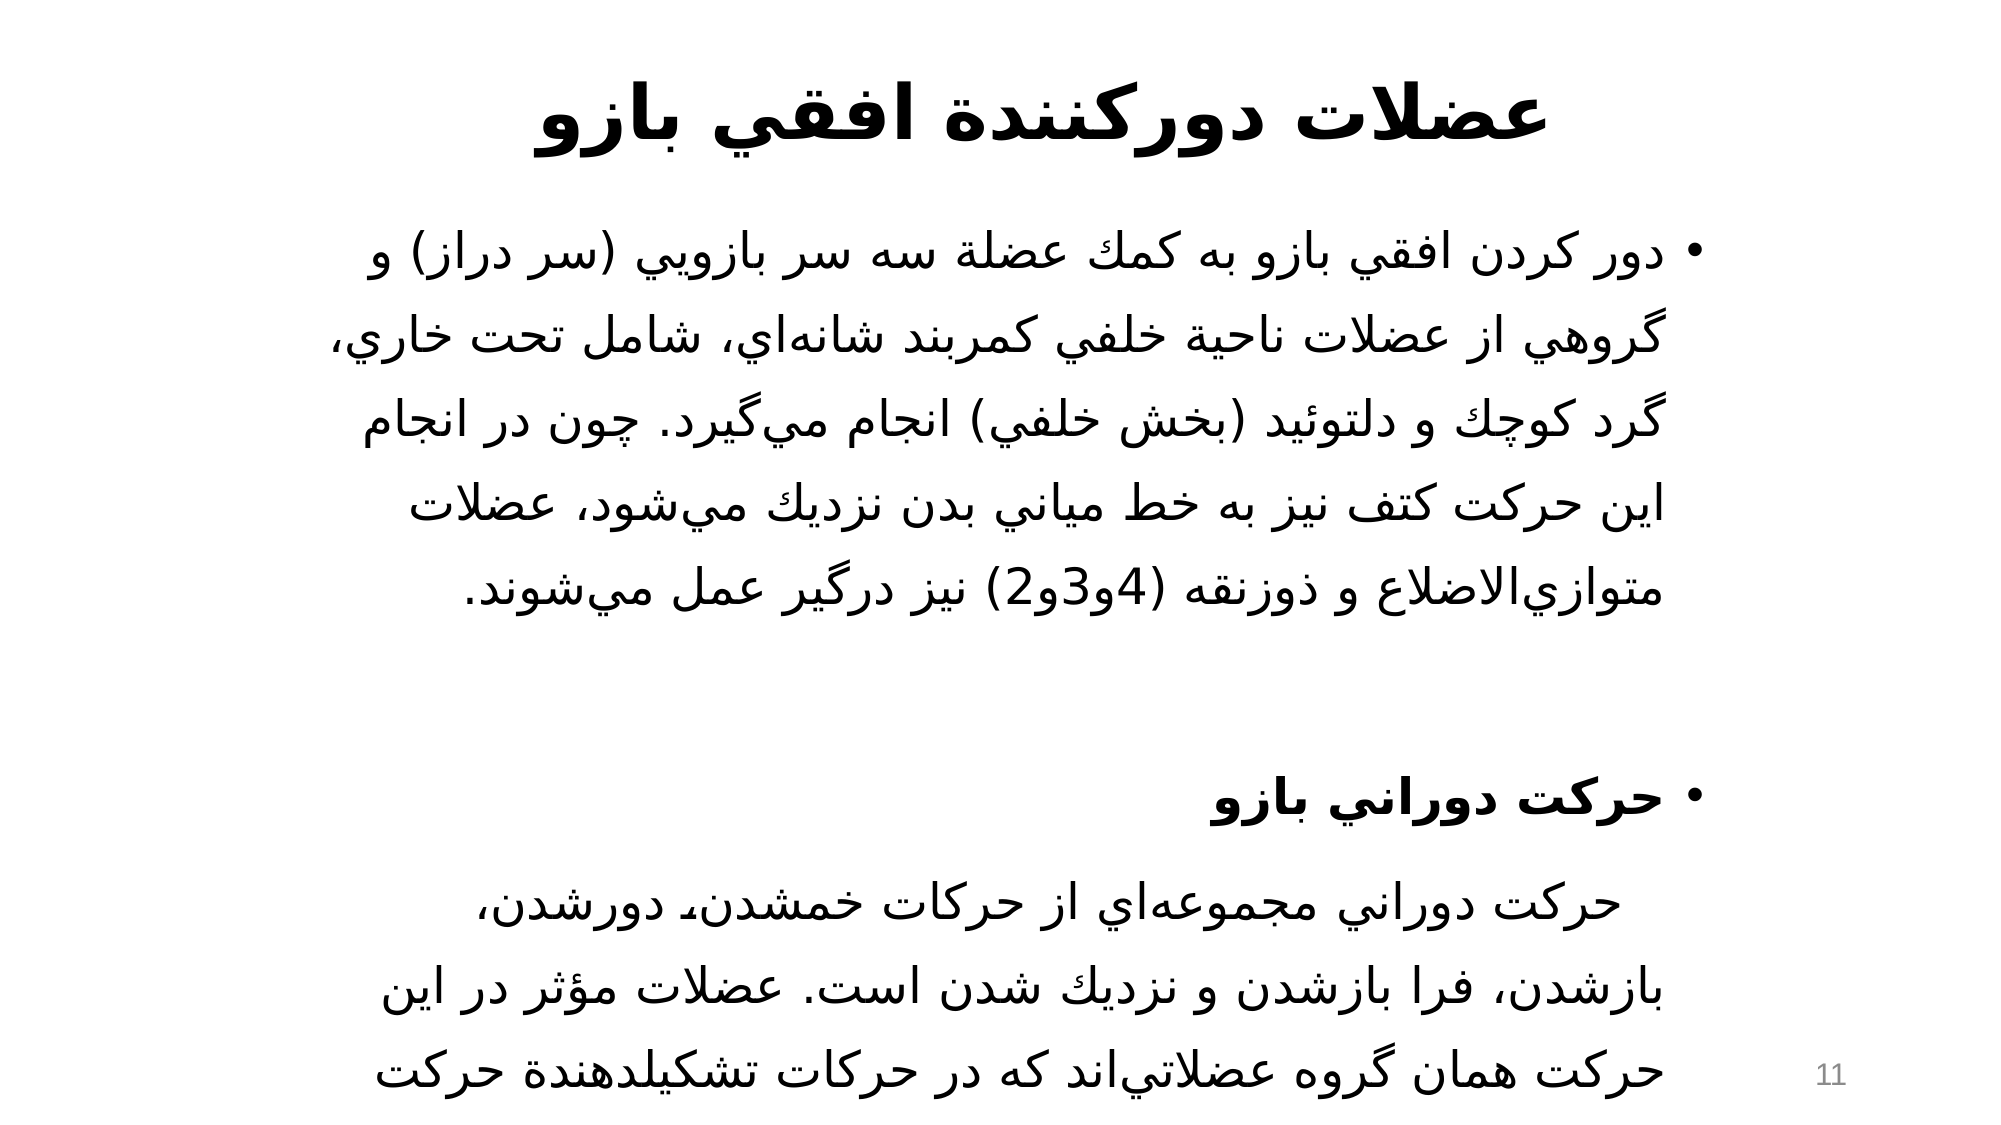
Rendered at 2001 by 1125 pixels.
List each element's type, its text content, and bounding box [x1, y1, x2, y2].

slide_number 11 [1412, 1042, 1863, 1103]
title عضلات دوركنندة افقي بازو [326, 66, 1765, 255]
list دور كردن افقي بازو به كمك عضلة سه سر بازويي (سر دراز) و گروهي از عضلات ناحية خلفي كمربند شانه‌اي، شامل تحت خاري، گرد كوچك و دلتوئيد (بخش خلفي) انجام مي‌گيرد. چون در انجام اين حركت كتف نيز به خط مياني بدن نزديك مي‌شود، عضلات متوازي‌الاضلاع و ذوزنقه (4و3و2) نيز درگير عمل مي‌شوند. حركت دوراني بازو حركت دوراني مجموعه‌اي از حركات خم‎شدن، دورشدن، بازشدن، فرا بازشدن و نزديك شدن است. عضلات مؤثر در اين حركت همان گروه عضلاتي‌اند كه در حركات تشكيل‎دهندة حركت دوراني بازو دخالت دارند. [281, 187, 1719, 1050]
